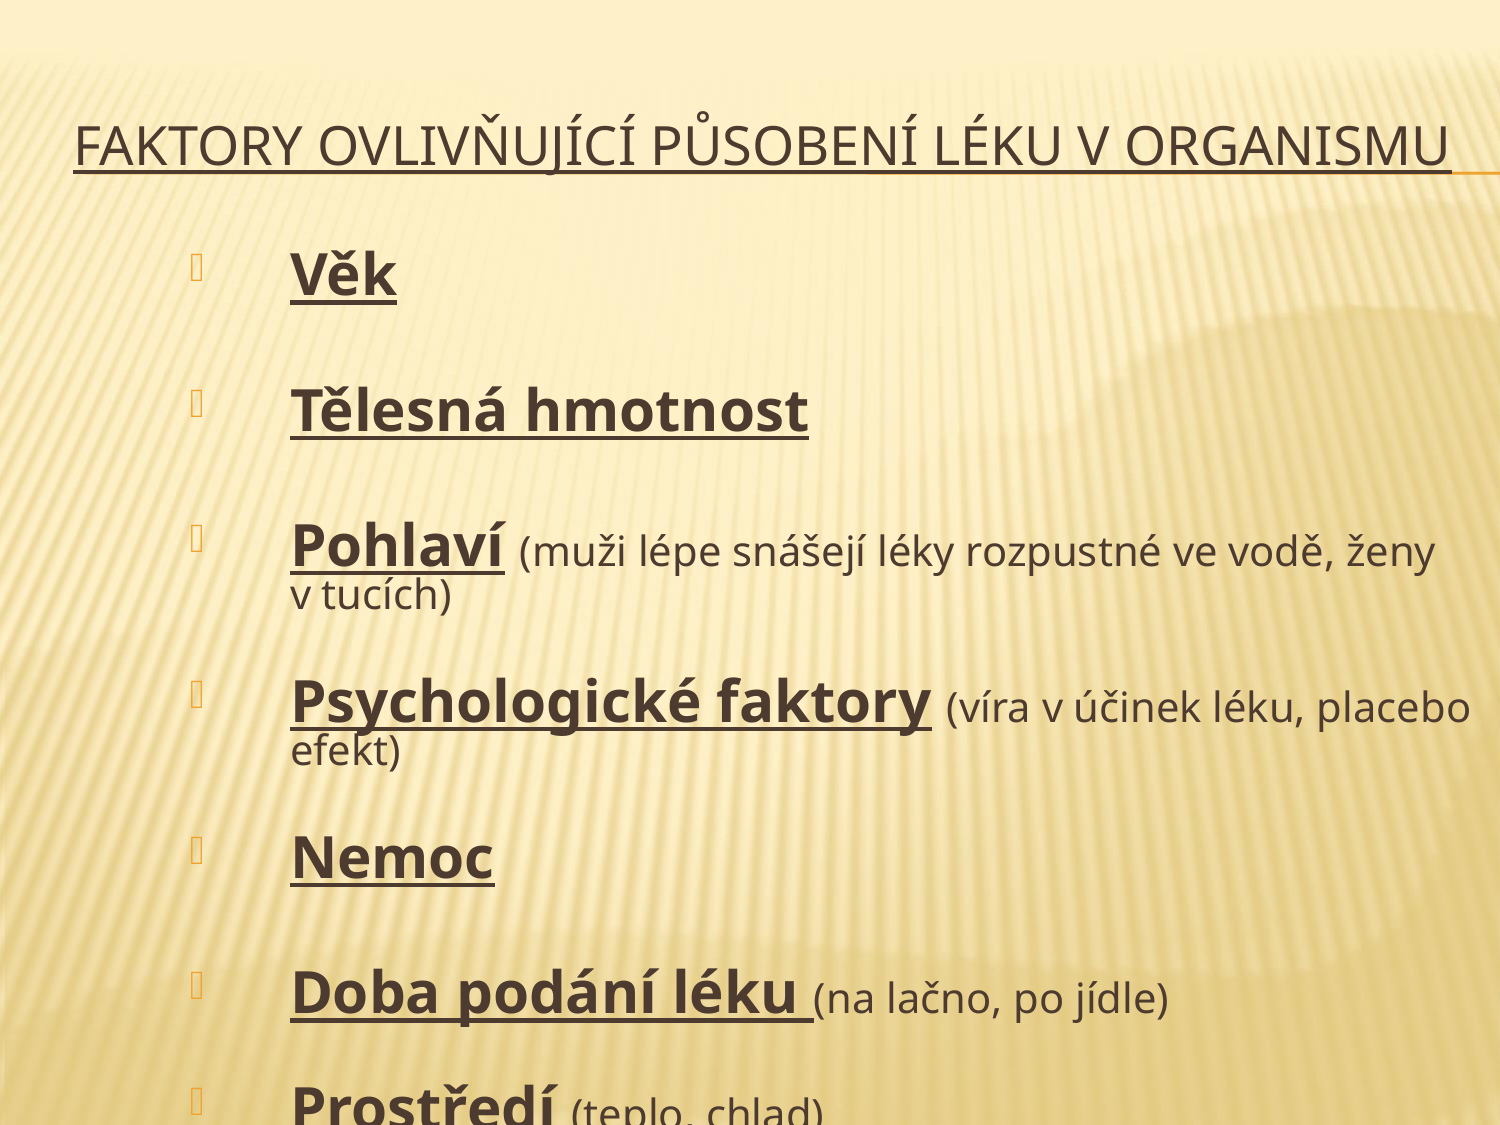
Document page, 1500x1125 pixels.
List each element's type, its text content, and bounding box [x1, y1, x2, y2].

title Faktory ovlivňující působení léku v organismu [50, 75, 1475, 213]
list Věk Tělesná hmotnost Pohlaví (muži lépe snášejí léky rozpustné ve vodě, ženy v tucích) Psychologické faktory (víra v účinek léku, placebo efekt) Nemoc Doba podání léku (na lačno, po jídle) Prostředí (teplo, chlad) [174, 243, 1500, 1083]
picture [0, 0, 1500, 1125]
